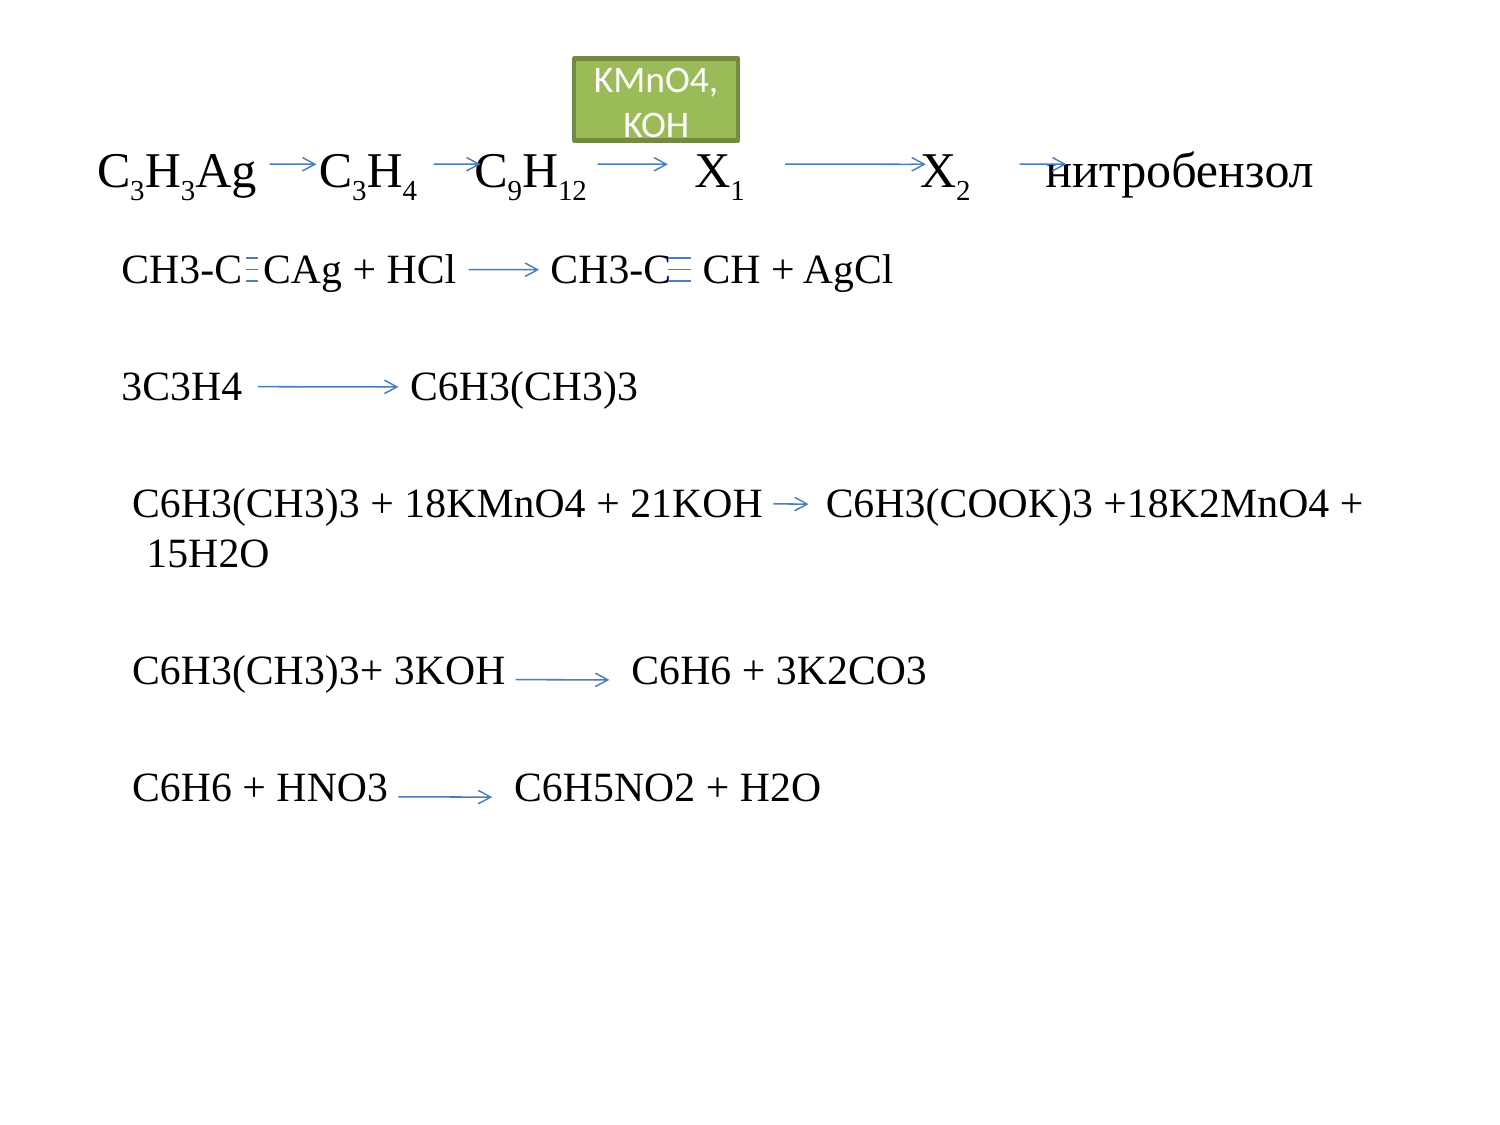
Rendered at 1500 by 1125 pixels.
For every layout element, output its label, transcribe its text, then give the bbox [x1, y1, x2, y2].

list CH3-C CAg + HCl CH3-C CH + AgCl 3C3H4 C6H3(CH3)3 C6H3(CH3)3 + 18KMnO4 + 21KOH C6H3(COOK)3 +18K2MnO4 + 15H2O C6H3(CH3)3+ 3KOH C6H6 + 3K2CO3 C6H6 + HNO3 C6H5NO2 + H2O [75, 234, 1425, 1005]
text_box KMnO4, KOH [572, 56, 740, 143]
title C3H3Ag C3H4 C9H12 X1 X2 нитробензол [82, 23, 1432, 260]
